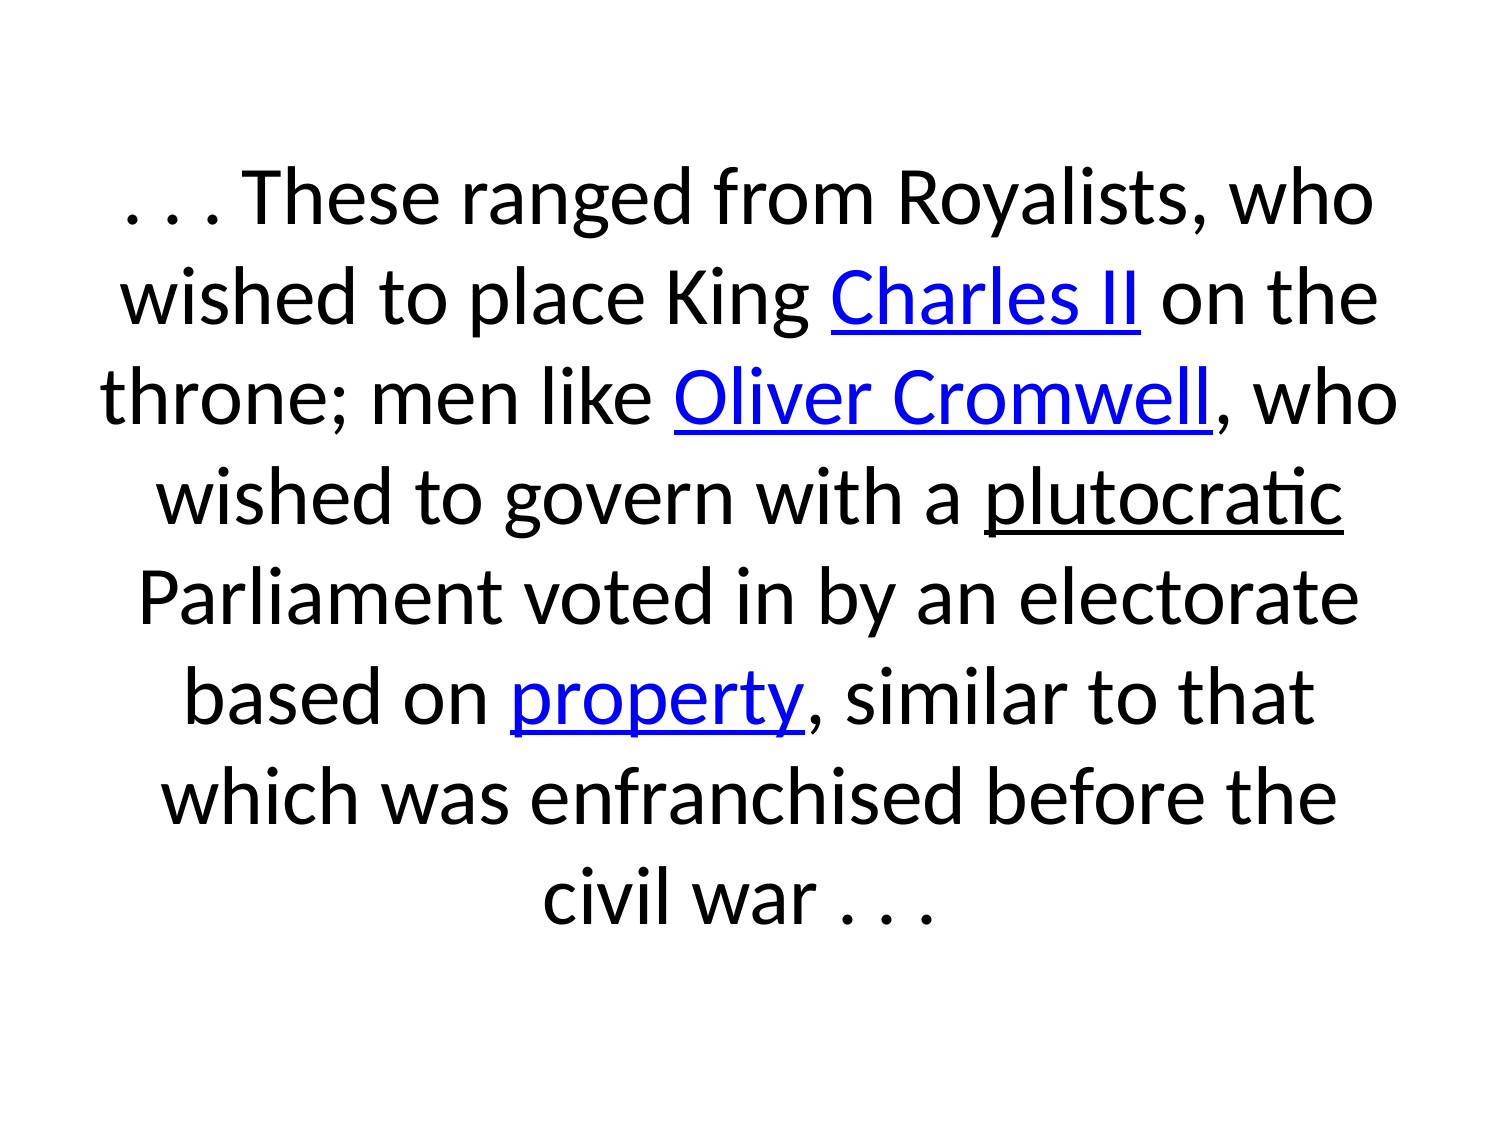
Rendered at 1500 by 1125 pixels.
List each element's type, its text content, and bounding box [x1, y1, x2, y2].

title . . . These ranged from Royalists, who wished to place King Charles II on the throne; men like Oliver Cromwell, who wished to govern with a plutocratic Parliament voted in by an electorate based on property, similar to that which was enfranchised before the civil war . . . [74, 44, 1426, 1038]
